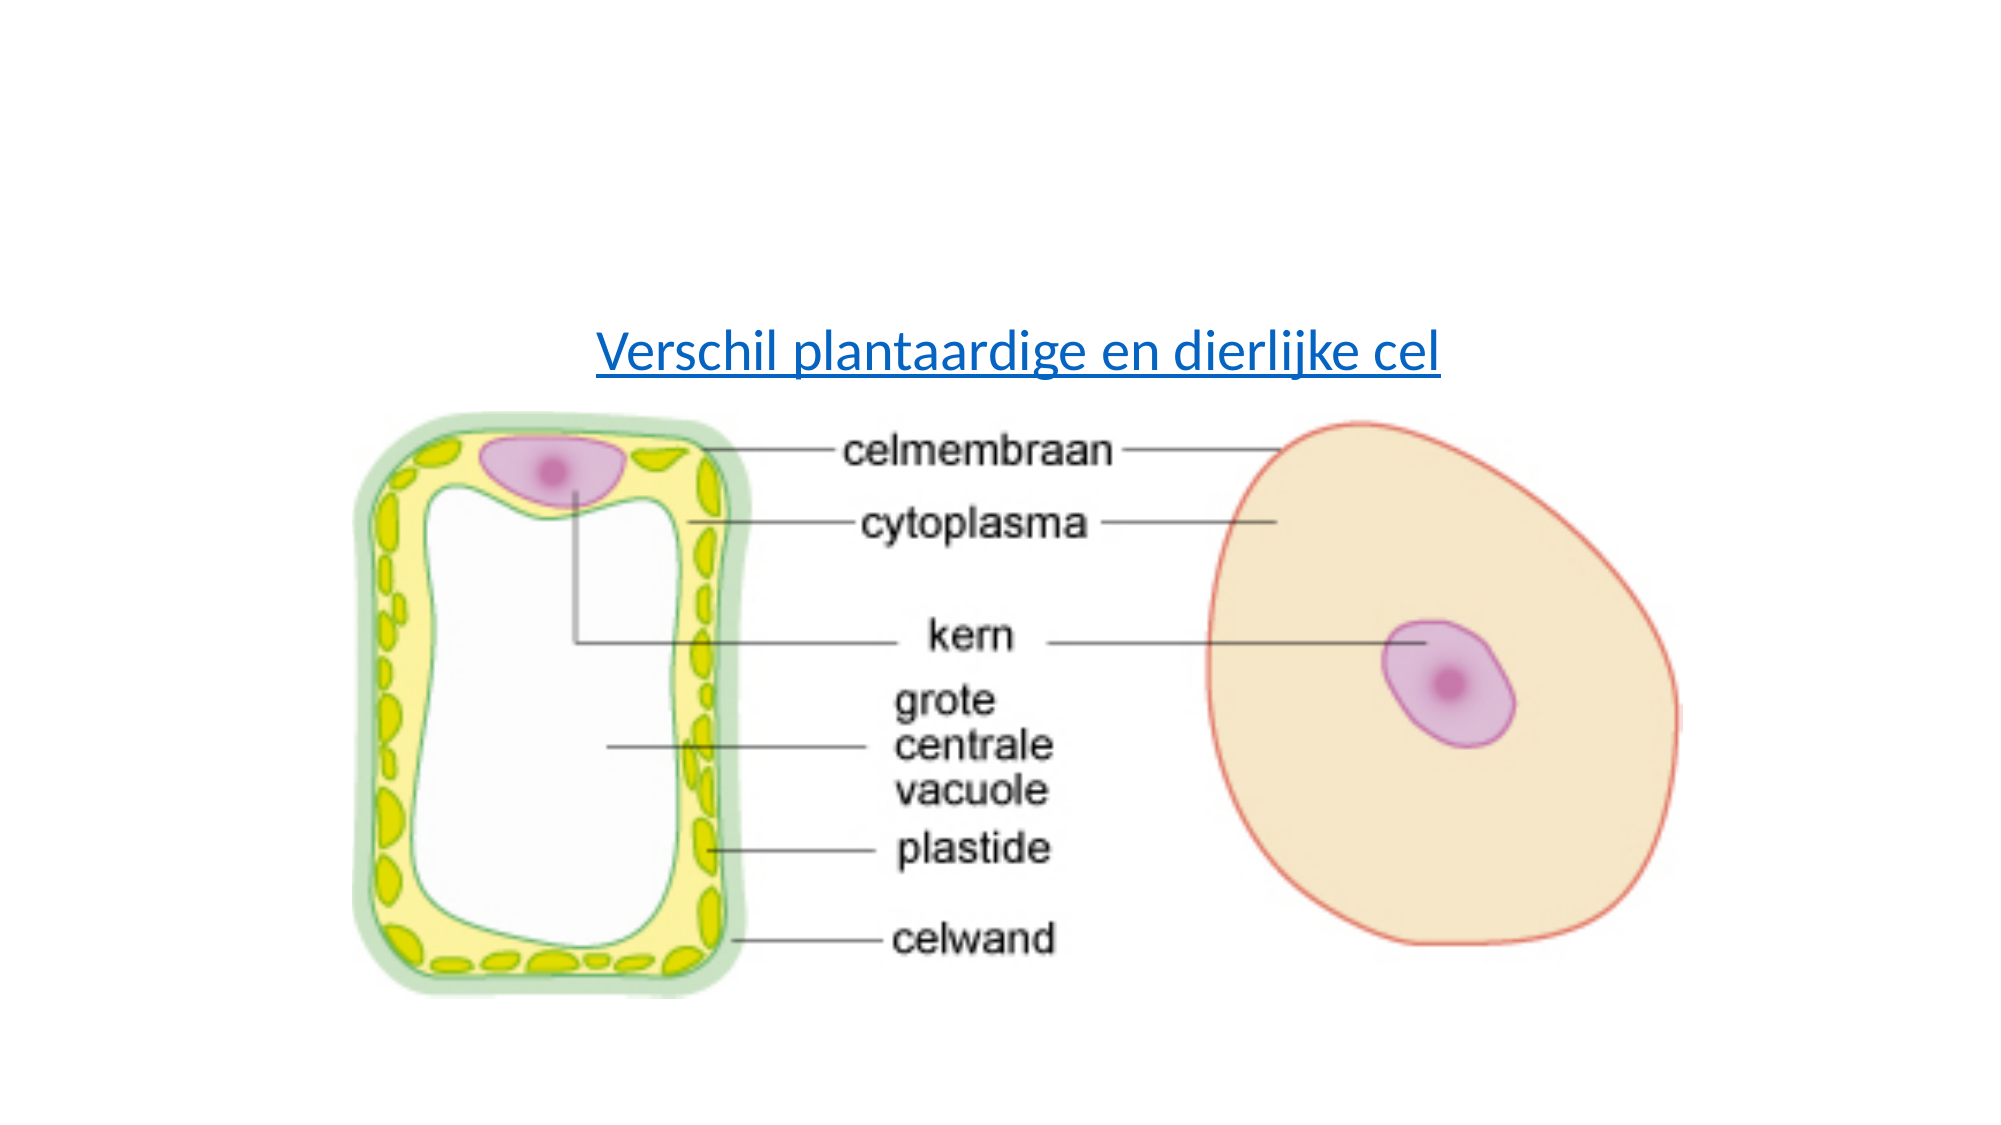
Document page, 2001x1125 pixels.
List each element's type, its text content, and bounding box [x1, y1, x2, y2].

list Verschil plantaardige en dierlijke cel [580, 312, 2000, 1027]
picture [352, 411, 1683, 999]
